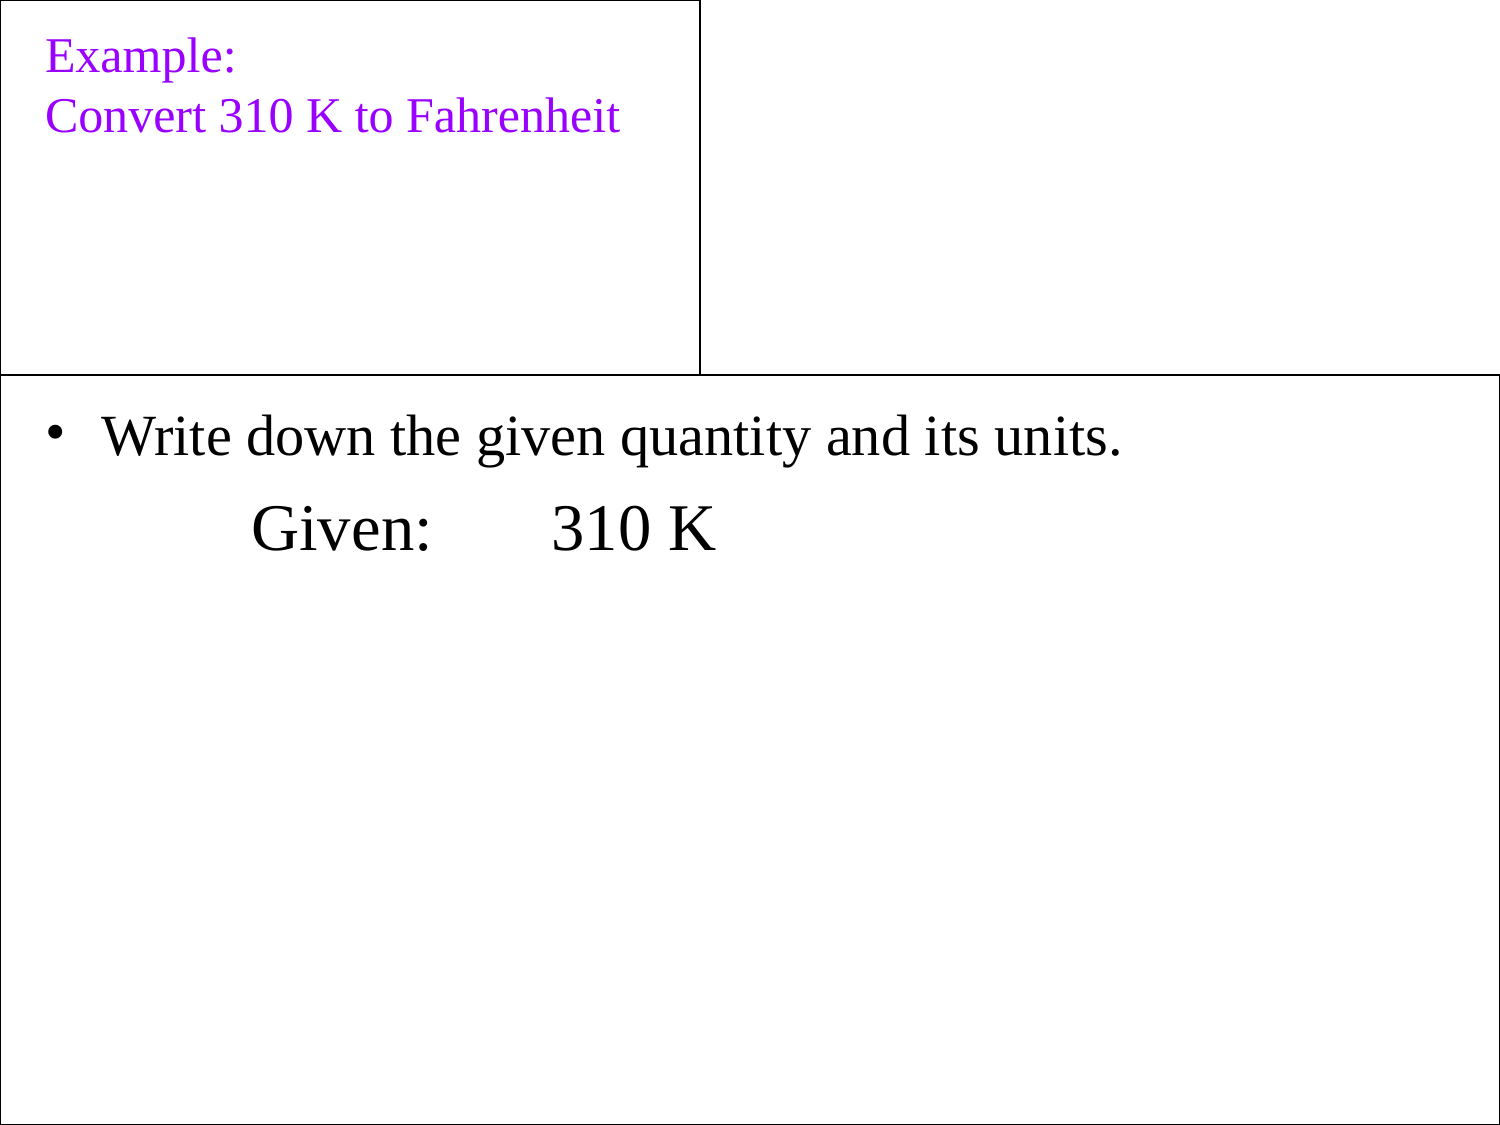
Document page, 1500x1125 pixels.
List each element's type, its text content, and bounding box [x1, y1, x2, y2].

text_box Example: Convert 310 K to Fahrenheit [0, 0, 700, 374]
text_box Write down the given quantity and its units. Given: 310 K [0, 374, 1500, 1125]
